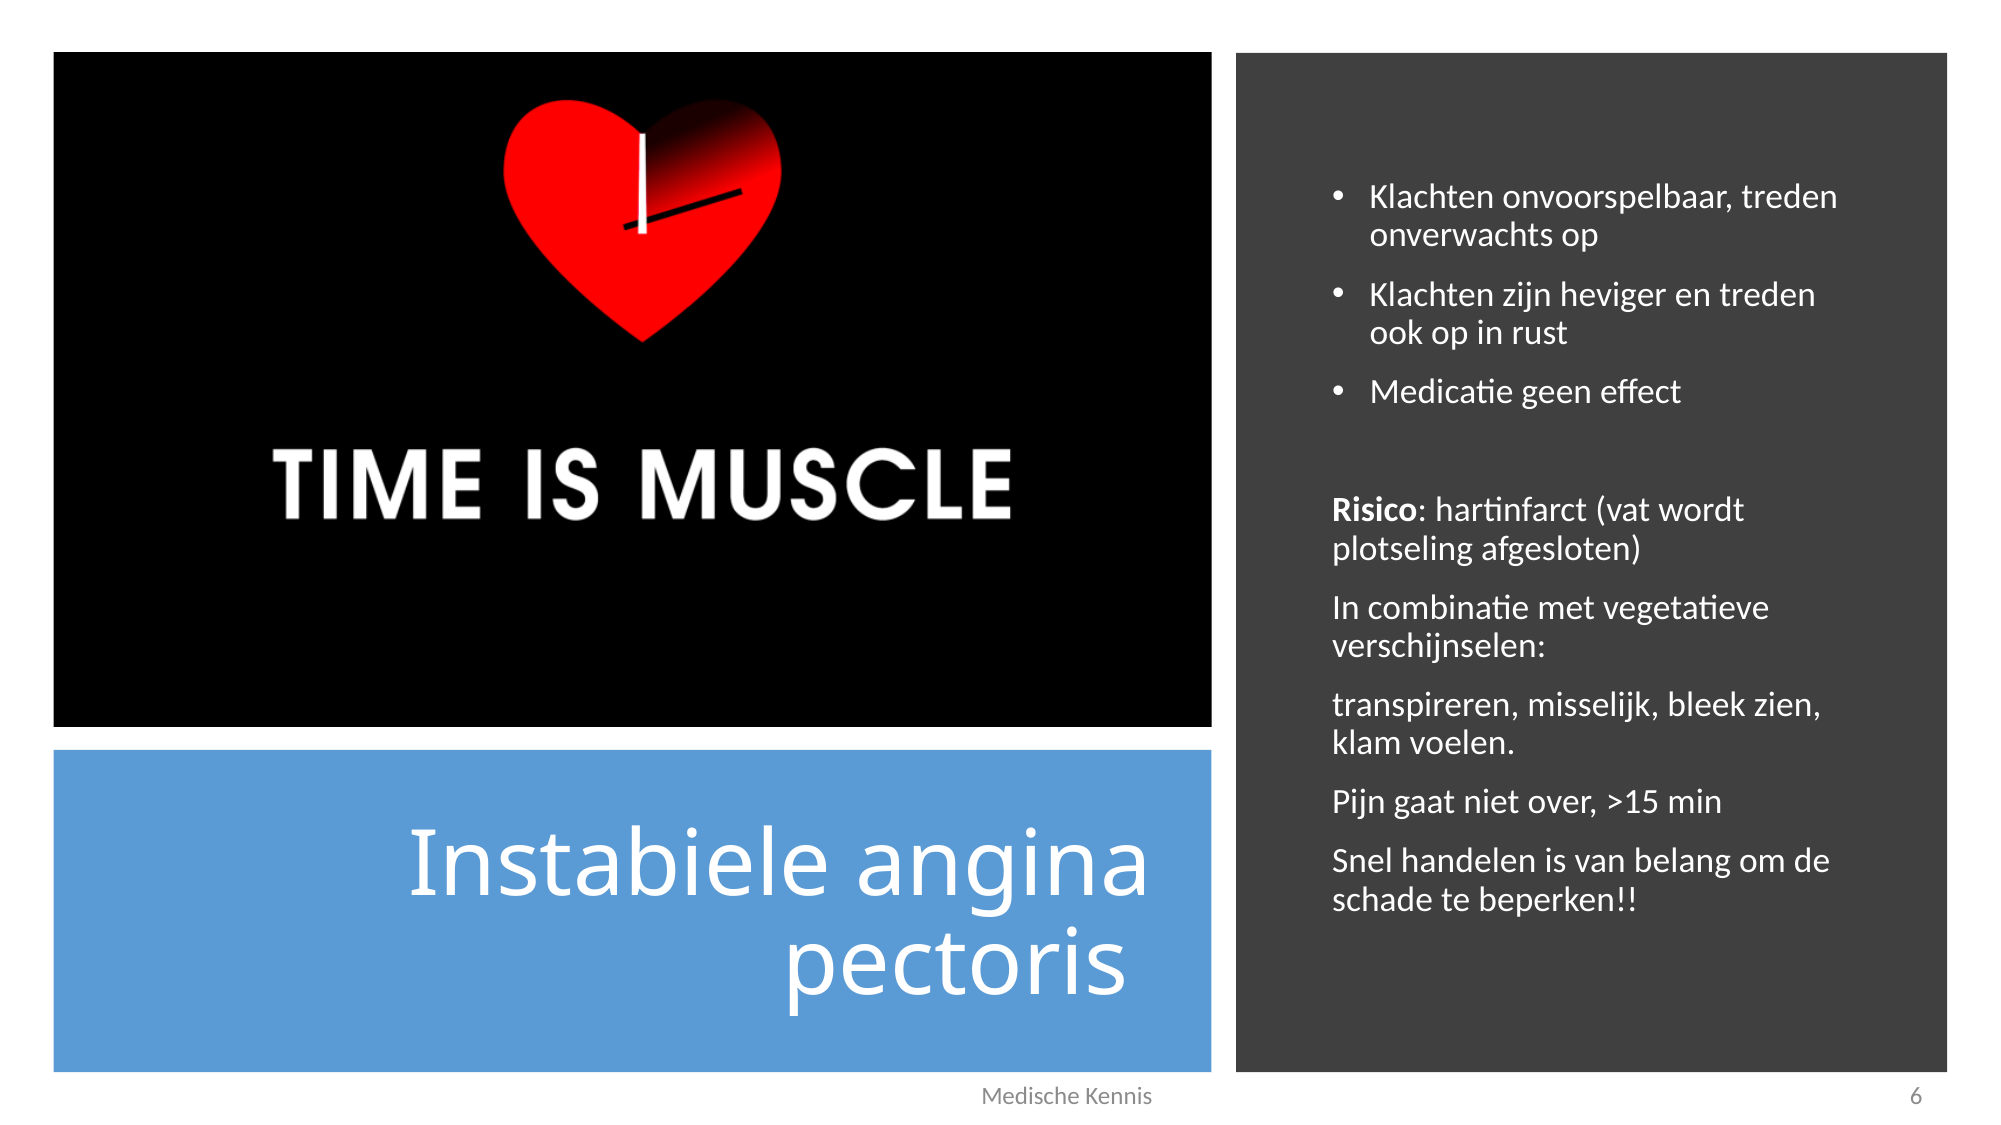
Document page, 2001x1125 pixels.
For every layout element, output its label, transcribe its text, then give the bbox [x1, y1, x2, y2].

text_box [1235, 52, 1948, 1073]
text_box [53, 749, 1212, 1073]
title Instabiele angina pectoris [85, 782, 1168, 1049]
list Klachten onvoorspelbaar, treden onverwachts op Klachten zijn heviger en treden ook op in rust Medicatie geen effect Risico: hartinfarct (vat wordt plotseling afgesloten) In combinatie met vegetatieve verschijnselen: transpireren, misselijk, bleek zien, klam voelen. Pijn gaat niet over, >15 min Snel handelen is van belang om de schade te beperken!! [1317, 150, 1879, 947]
picture [53, 52, 1212, 727]
slide_number 3 [1777, 1072, 1938, 1117]
footer Medische Kennis [85, 1072, 1168, 1117]
